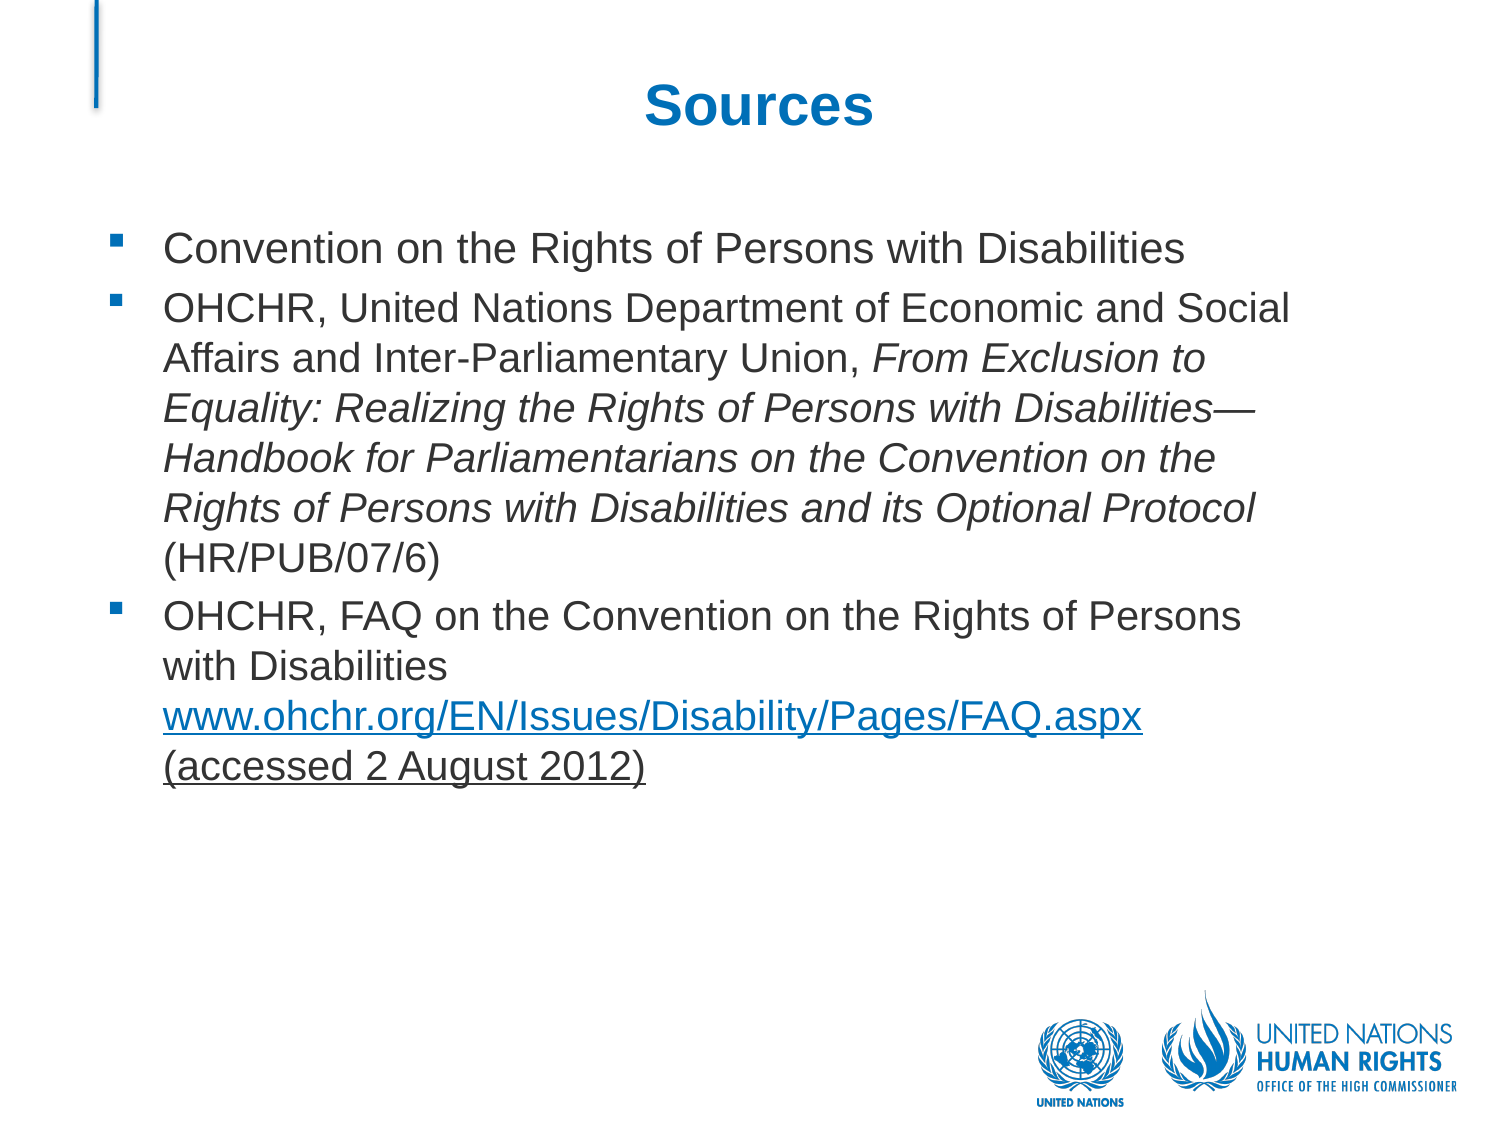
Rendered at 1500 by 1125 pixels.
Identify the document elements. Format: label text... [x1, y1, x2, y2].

picture [1037, 990, 1457, 1107]
list Convention on the Rights of Persons with Disabilities OHCHR, United Nations Department of Economic and Social Affairs and Inter-Parliamentary Union, From Exclusion to Equality: Realizing the Rights of Persons with Disabilities—Handbook for Parliamentarians on the Convention on the Rights of Persons with Disabilities and its Optional Protocol (HR/PUB/07/6) OHCHR, FAQ on the Convention on the Rights of Persons with Disabilities www.ohchr.org/EN/Issues/Disability/Pages/FAQ.aspx (accessed 2 August 2012) [91, 212, 1319, 827]
title Sources [57, 59, 1463, 248]
